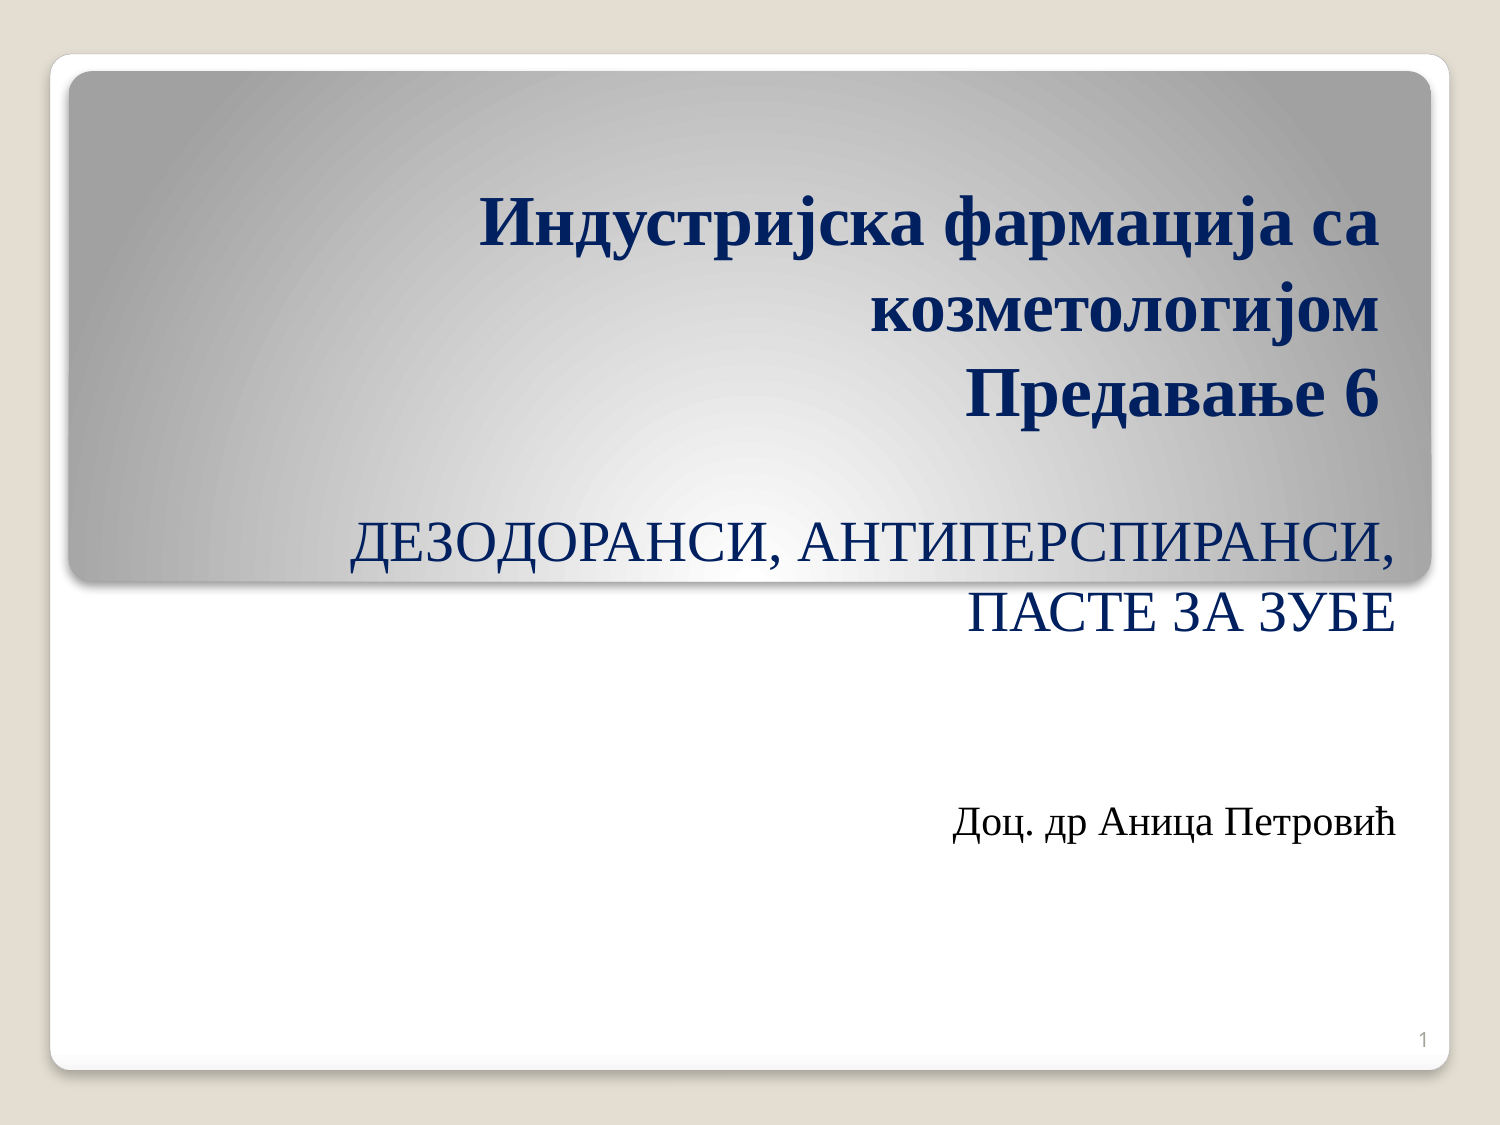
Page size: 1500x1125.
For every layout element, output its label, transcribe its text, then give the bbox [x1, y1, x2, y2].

slide_number 1 [1369, 1002, 1445, 1063]
subtitle ДЕЗОДОРАНСИ, АНТИПЕРСПИРАНСИ, ПАСТЕ ЗА ЗУБЕ Доц. др Аница Петровић [112, 503, 1412, 1094]
title Индустријска фармација са козметологијом Предавање 6 [112, 78, 1388, 503]
